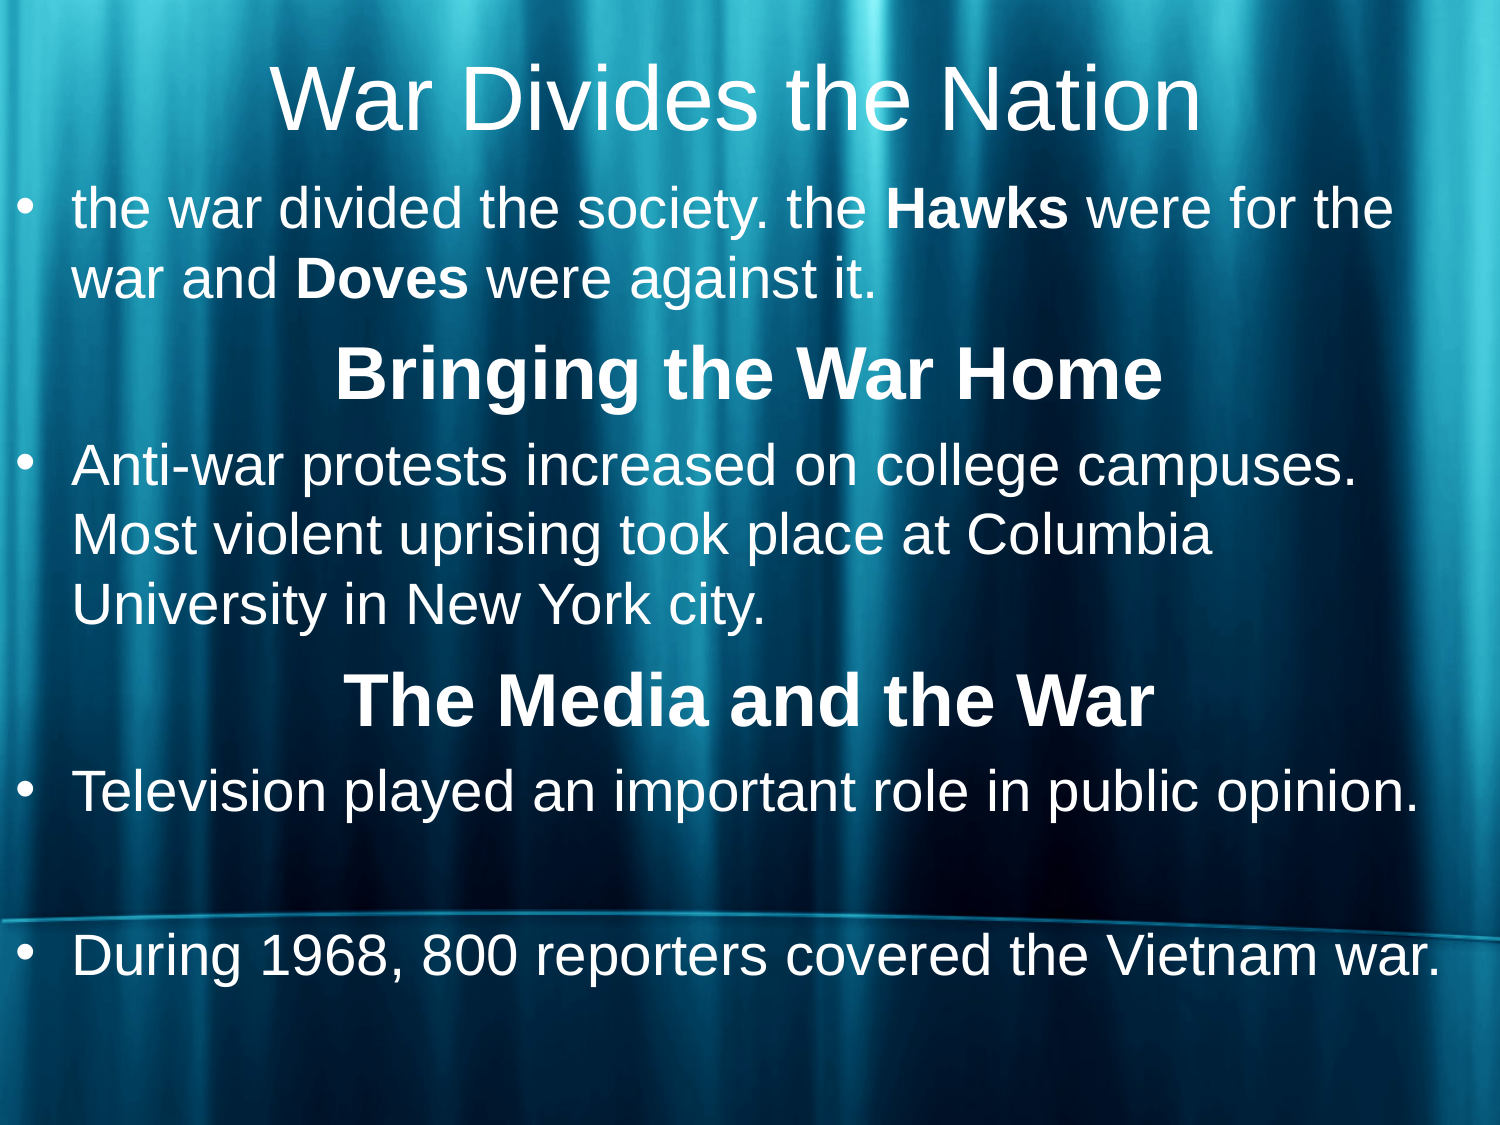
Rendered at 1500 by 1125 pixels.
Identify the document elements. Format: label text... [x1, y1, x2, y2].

title War Divides the Nation [0, 0, 1500, 162]
list the war divided the society. the Hawks were for the war and Doves were against it. Bringing the War Home Anti-war protests increased on college campuses. Most violent uprising took place at Columbia University in New York city. The Media and the War Television played an important role in public opinion. During 1968, 800 reporters covered the Vietnam war. [0, 162, 1500, 1125]
